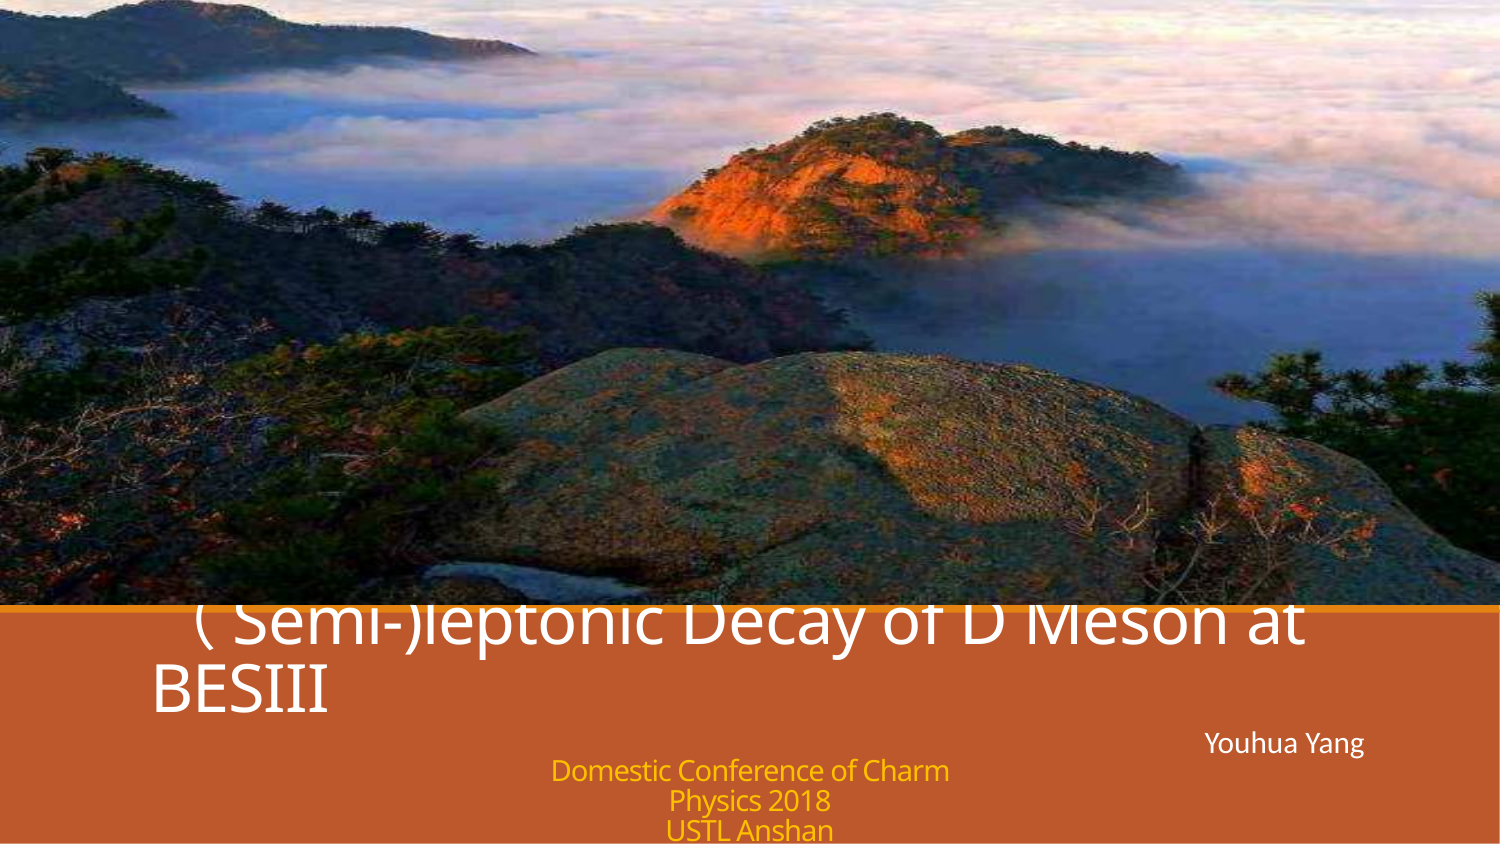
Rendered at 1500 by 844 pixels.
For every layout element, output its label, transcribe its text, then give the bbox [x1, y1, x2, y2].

title （Semi-)leptonic Decay of D Meson at BESIII [135, 624, 1380, 726]
list Youhua Yang [135, 726, 1380, 800]
picture [0, 0, 1500, 606]
text_box Domestic Conference of Charm Physics 2018 USTL Anshan [488, 758, 1012, 844]
